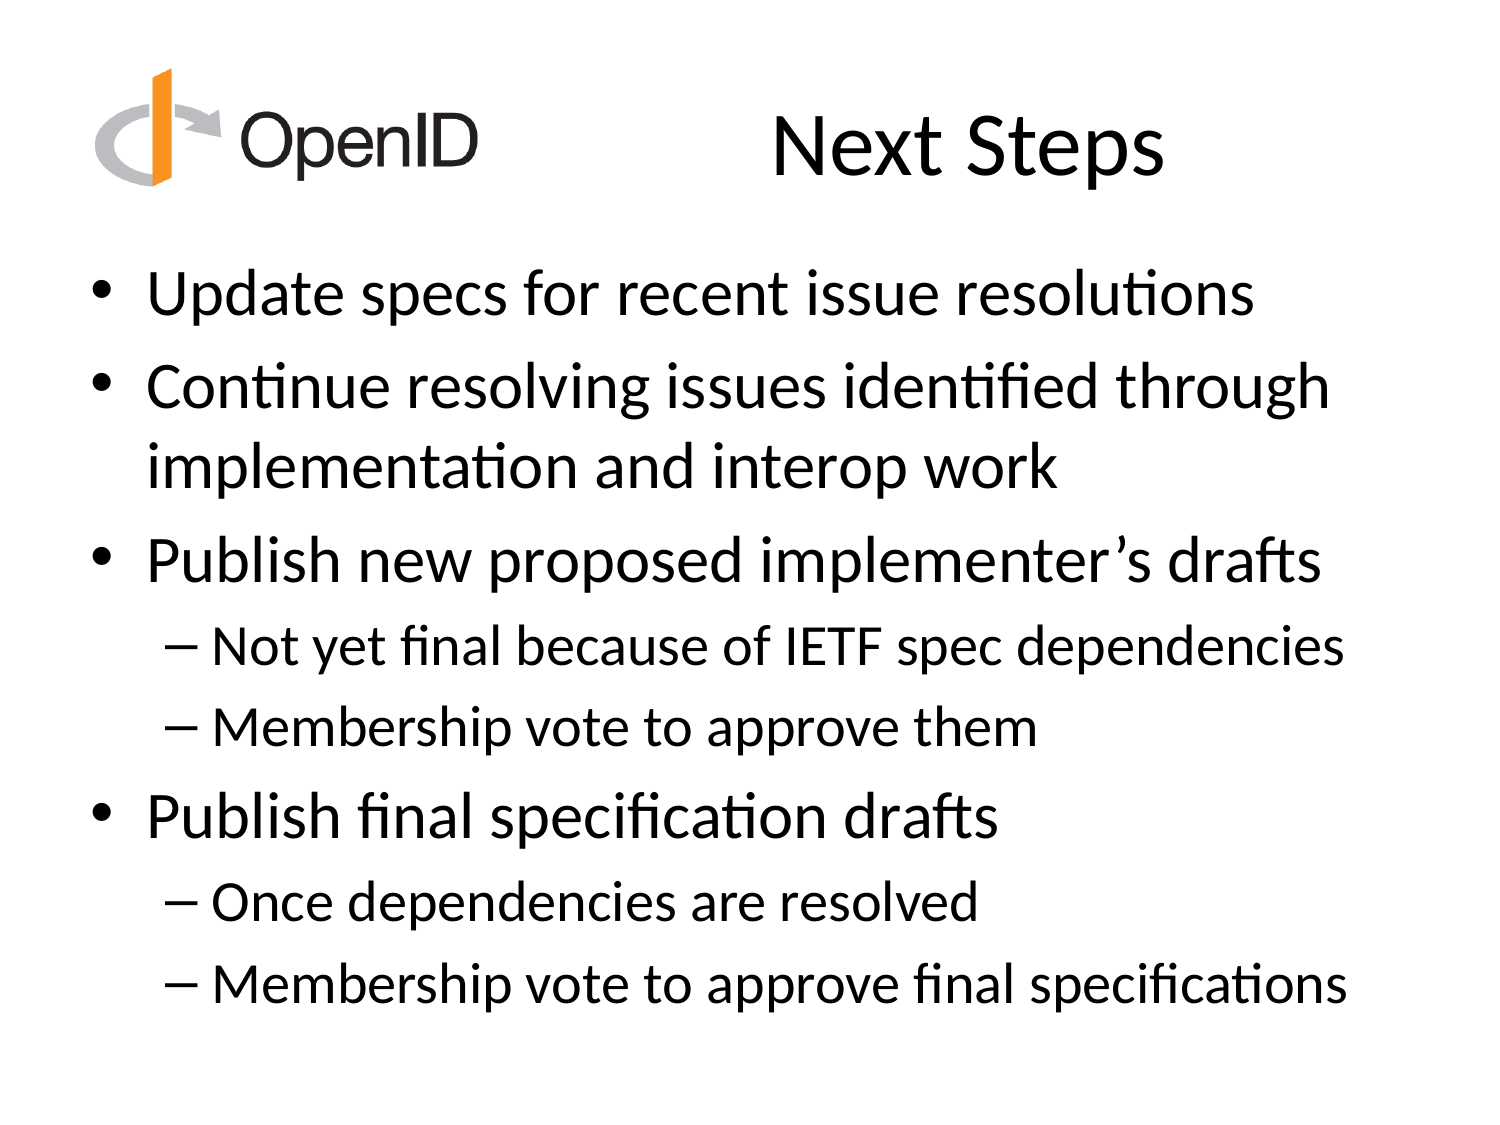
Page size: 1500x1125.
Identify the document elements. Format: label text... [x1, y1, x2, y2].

picture [64, 44, 513, 225]
title Next Steps [512, 45, 1425, 233]
list Update specs for recent issue resolutions Continue resolving issues identified through implementation and interop work Publish new proposed implementer’s drafts Not yet final because of IETF spec dependencies Membership vote to approve them Publish final specification drafts Once dependencies are resolved Membership vote to approve final specifications [75, 240, 1455, 1053]
